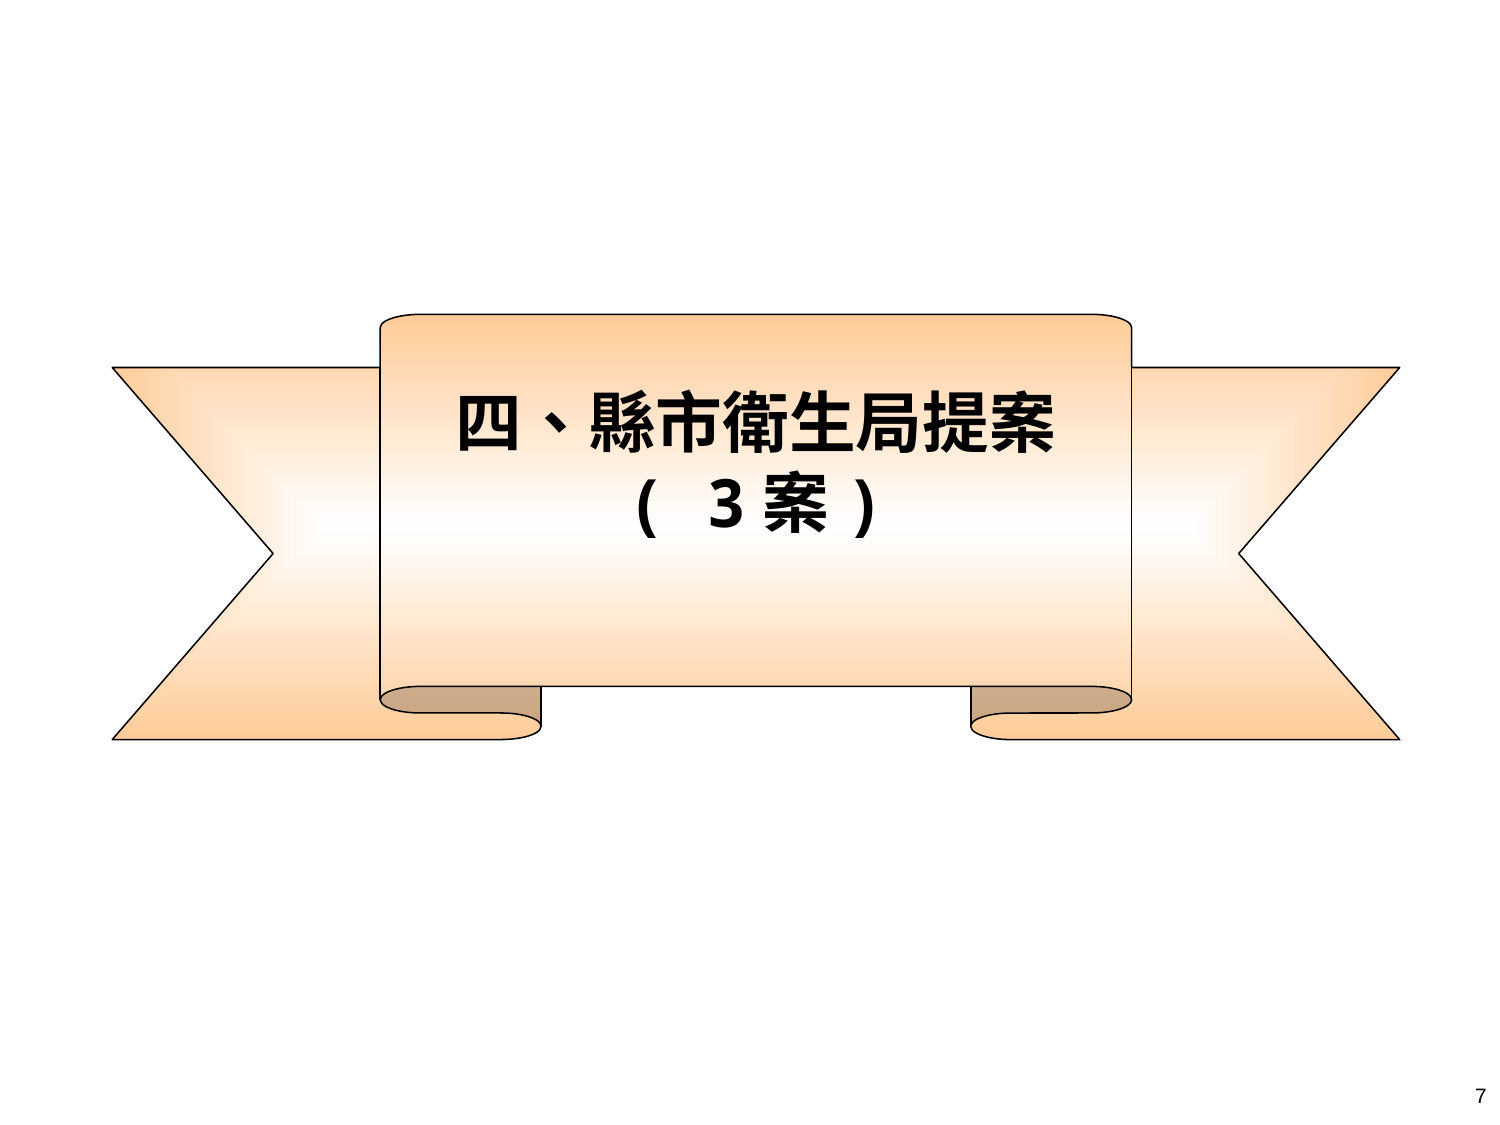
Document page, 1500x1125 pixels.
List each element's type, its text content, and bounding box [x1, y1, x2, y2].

slide_number 7 [1376, 1065, 1500, 1125]
text_box 四、縣市衛生局提案 ( 3案) [112, 314, 1400, 740]
